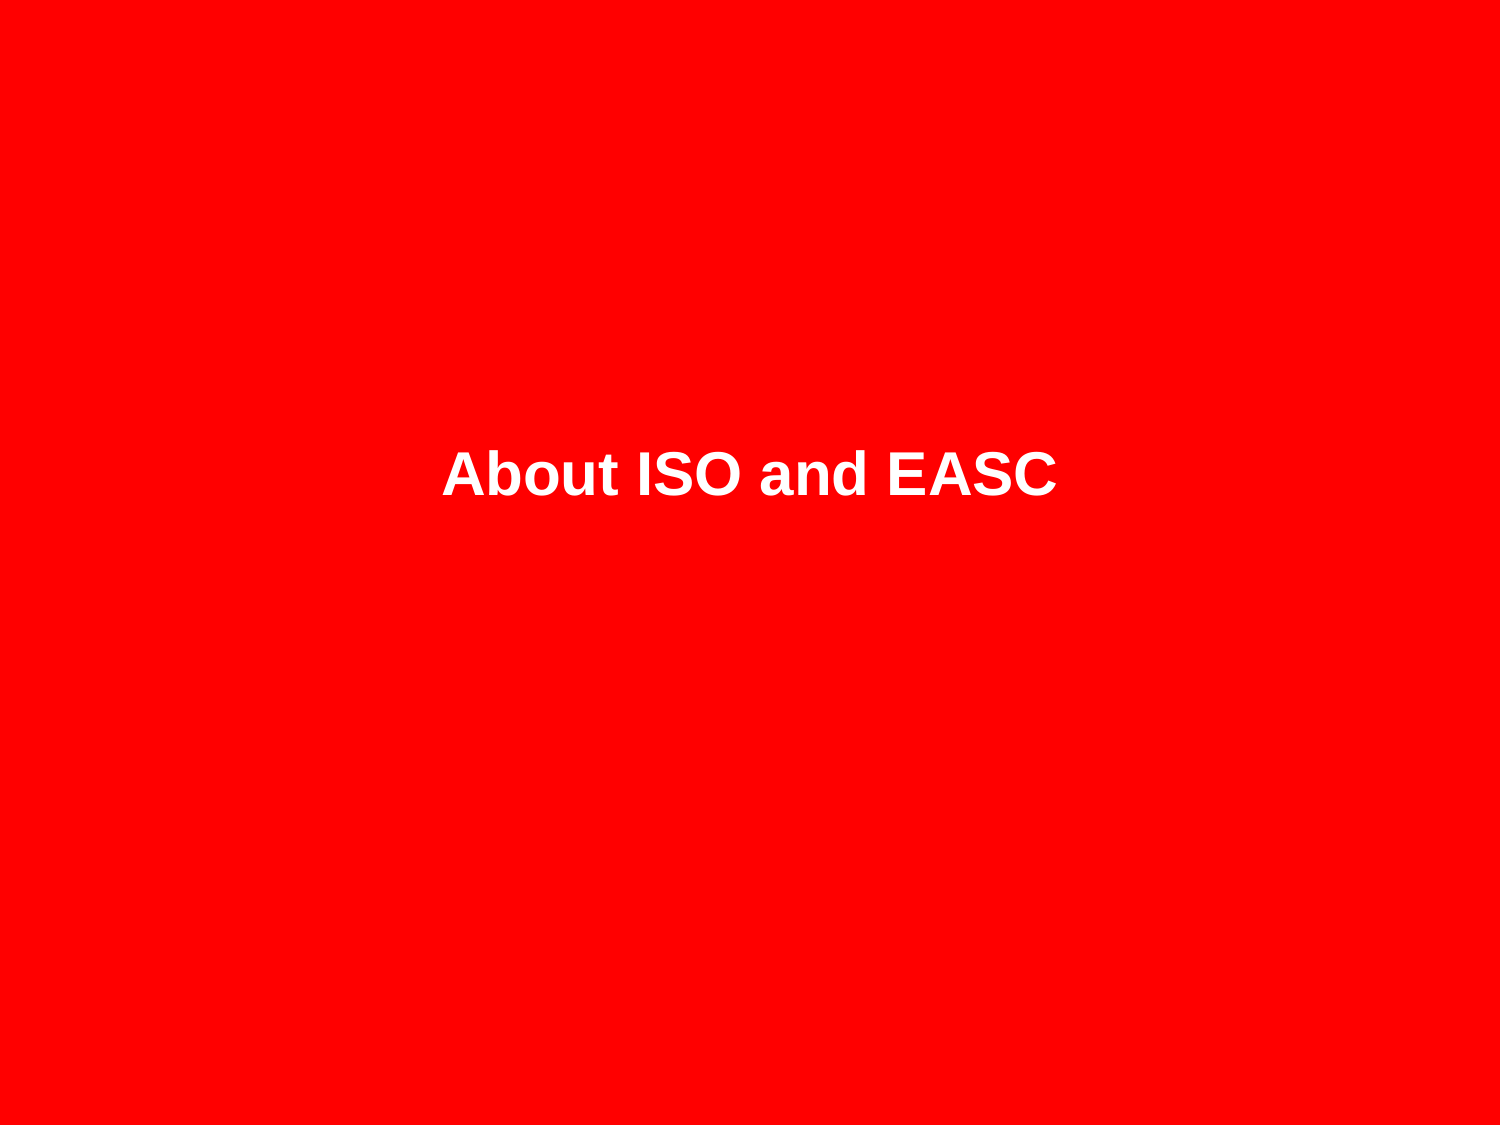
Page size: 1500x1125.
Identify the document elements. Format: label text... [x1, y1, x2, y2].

title About ISO and EASC [93, 375, 1407, 517]
